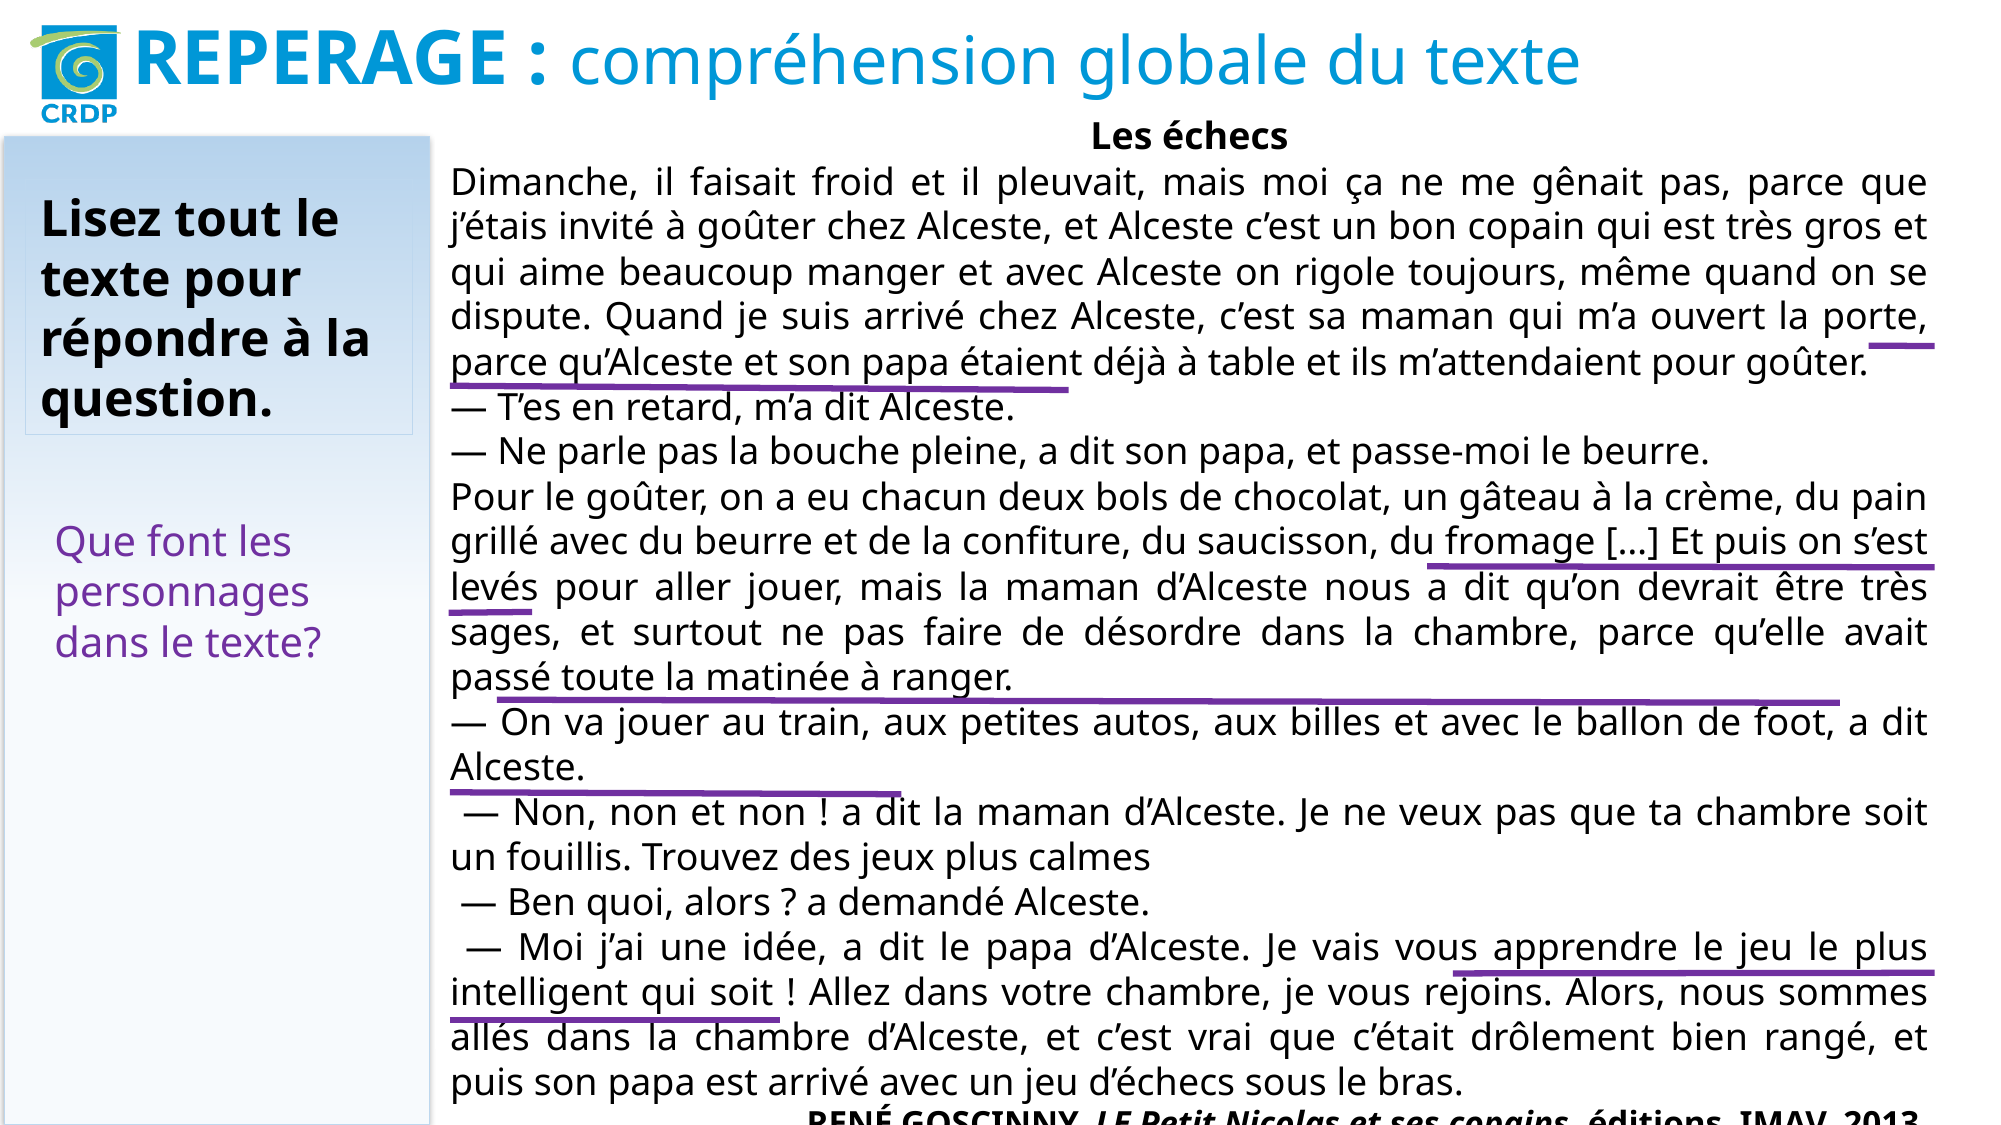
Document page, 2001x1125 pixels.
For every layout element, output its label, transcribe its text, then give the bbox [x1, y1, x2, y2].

text_box Les échecs Dimanche, il faisait froid et il pleuvait, mais moi ça ne me gênait pas, parce que j’étais invité à goûter chez Alceste, et Alceste c’est un bon copain qui est très gros et qui aime beaucoup manger et avec Alceste on rigole toujours, même quand on se dispute. Quand je suis arrivé chez Alceste, c’est sa maman qui m’a ouvert la porte, parce qu’Alceste et son papa étaient déjà à table et ils m’attendaient pour goûter. — T’es en retard, m’a dit Alceste. — Ne parle pas la bouche pleine, a dit son papa, et passe-moi le beurre. Pour le goûter, on a eu chacun deux bols de chocolat, un gâteau à la crème, du pain grillé avec du beurre et de la confiture, du saucisson, du fromage […] Et puis on s’est levés pour aller jouer, mais la maman d’Alceste nous a dit qu’on devrait être très sages, et surtout ne pas faire de désordre dans la chambre, parce qu’elle avait passé toute la matinée à ranger. — On va jouer au train, aux petites autos, aux billes et avec le ballon de foot, a dit Alceste. — Non, non et non ! a dit la maman d’Alceste. Je ne veux pas que ta chambre soit un fouillis. Trouvez des jeux plus calmes — Ben quoi, alors ? a demandé Alceste. — Moi j’ai une idée, a dit le papa d’Alceste. Je vais vous apprendre le jeu le plus intelligent qui soit ! Allez dans votre chambre, je vous rejoins. Alors, nous sommes allés dans la chambre d’Alceste, et c’est vrai que c’était drôlement bien rangé, et puis son papa est arrivé avec un jeu d’échecs sous le bras. RENÉ GOSCINNY, LE Petit Nicolas et ses copains, éditions IMAV, 2013. [435, 105, 1945, 1049]
text_box Lisez tout le texte pour répondre à la question. [25, 179, 413, 435]
picture [108, 112, 121, 123]
picture [56, 43, 103, 93]
picture [86, 108, 94, 118]
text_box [449, 345, 1935, 391]
text_box Que font les personnages dans le texte? [39, 507, 413, 673]
text_box REPERAGE : compréhension globale du texte [117, 9, 1744, 112]
text_box [4, 136, 430, 1125]
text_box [496, 699, 1841, 704]
picture [30, 25, 117, 123]
